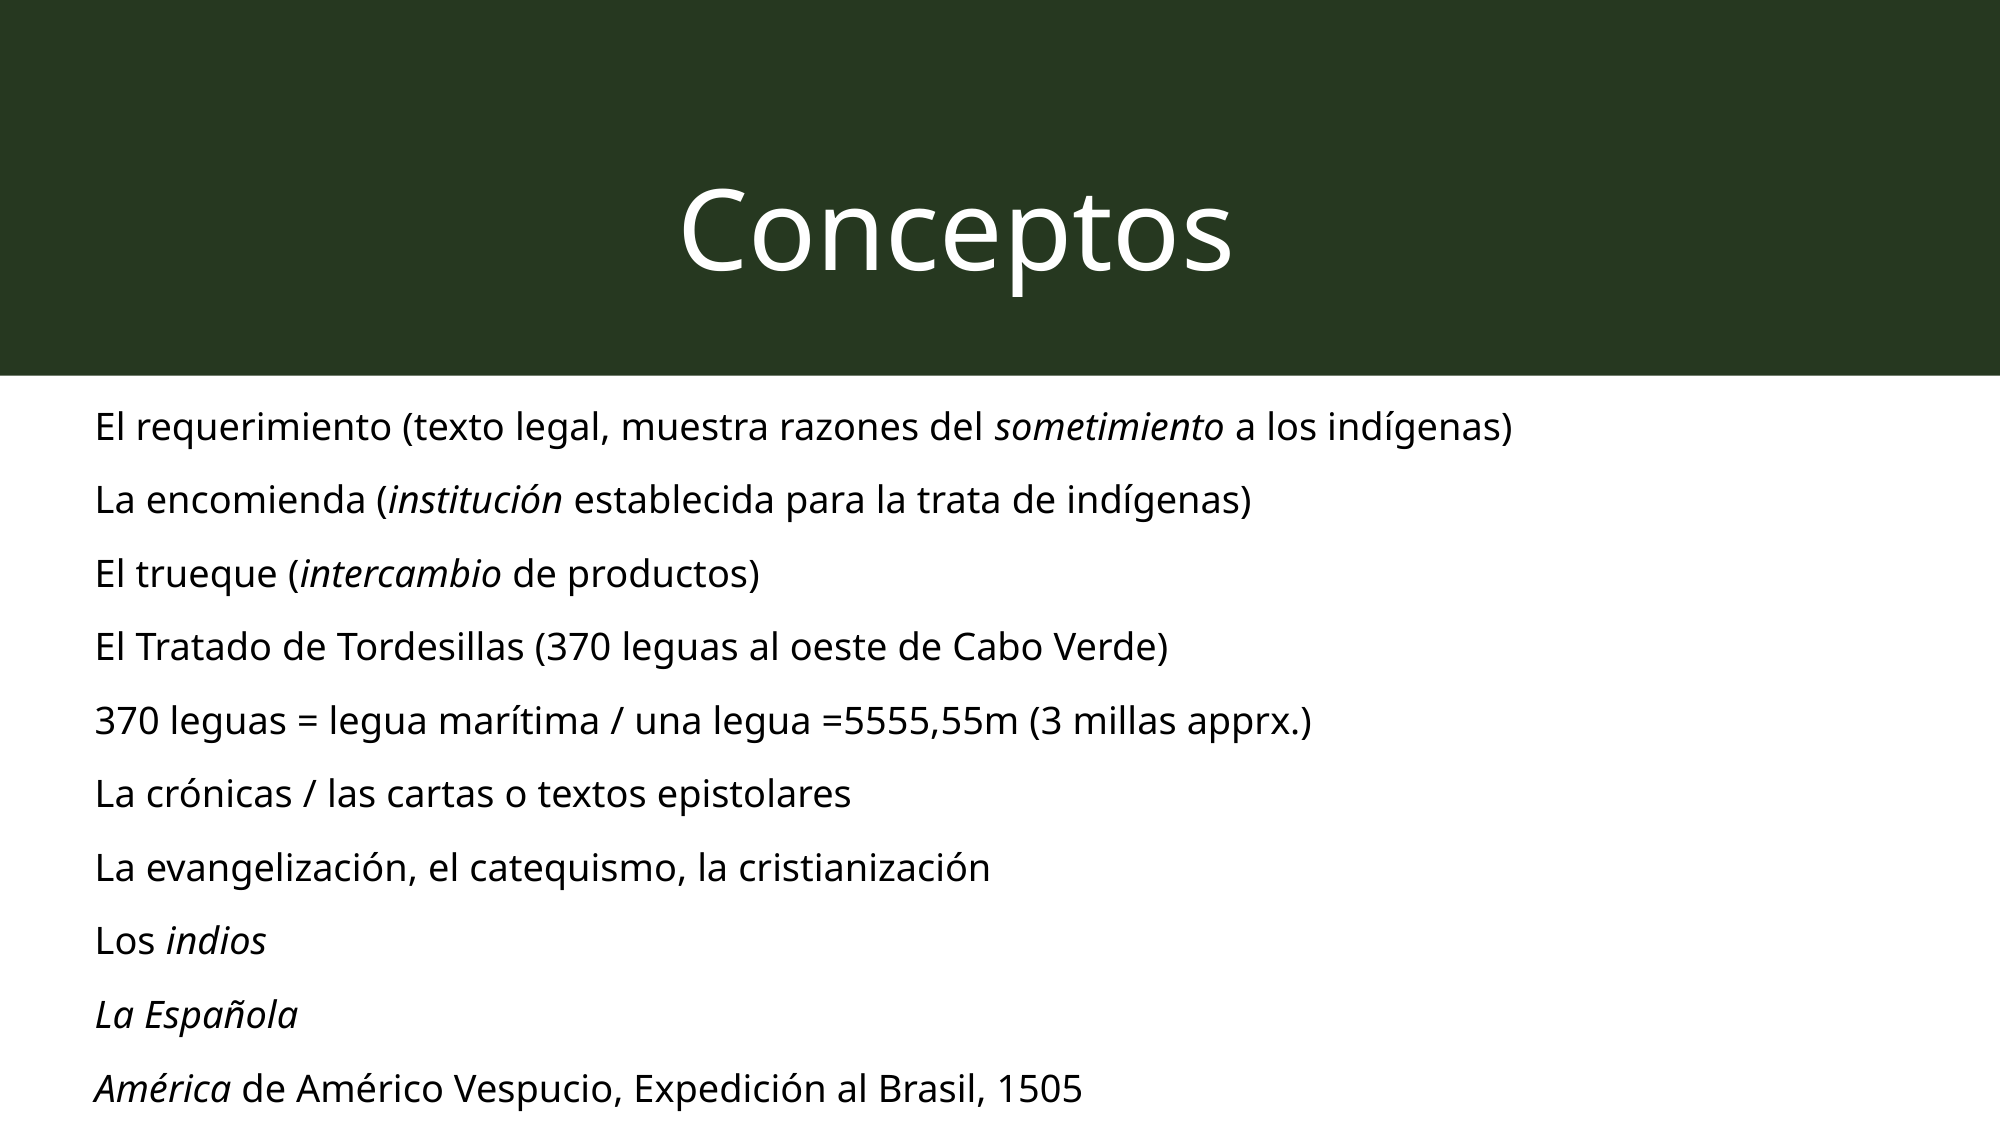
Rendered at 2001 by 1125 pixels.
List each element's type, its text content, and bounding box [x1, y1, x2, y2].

list El requerimiento (texto legal, muestra razones del sometimiento a los indígenas) La encomienda (institución establecida para la trata de indígenas) El trueque (intercambio de productos) El Tratado de Tordesillas (370 leguas al oeste de Cabo Verde) 370 leguas = legua marítima / una legua =5555,55m (3 millas apprx.) La crónicas / las cartas o textos epistolares La evangelización, el catequismo, la cristianización Los indios La Española América de Américo Vespucio, Expedición al Brasil, 1505 [79, 385, 1863, 1125]
title Conceptos [79, 59, 1863, 300]
